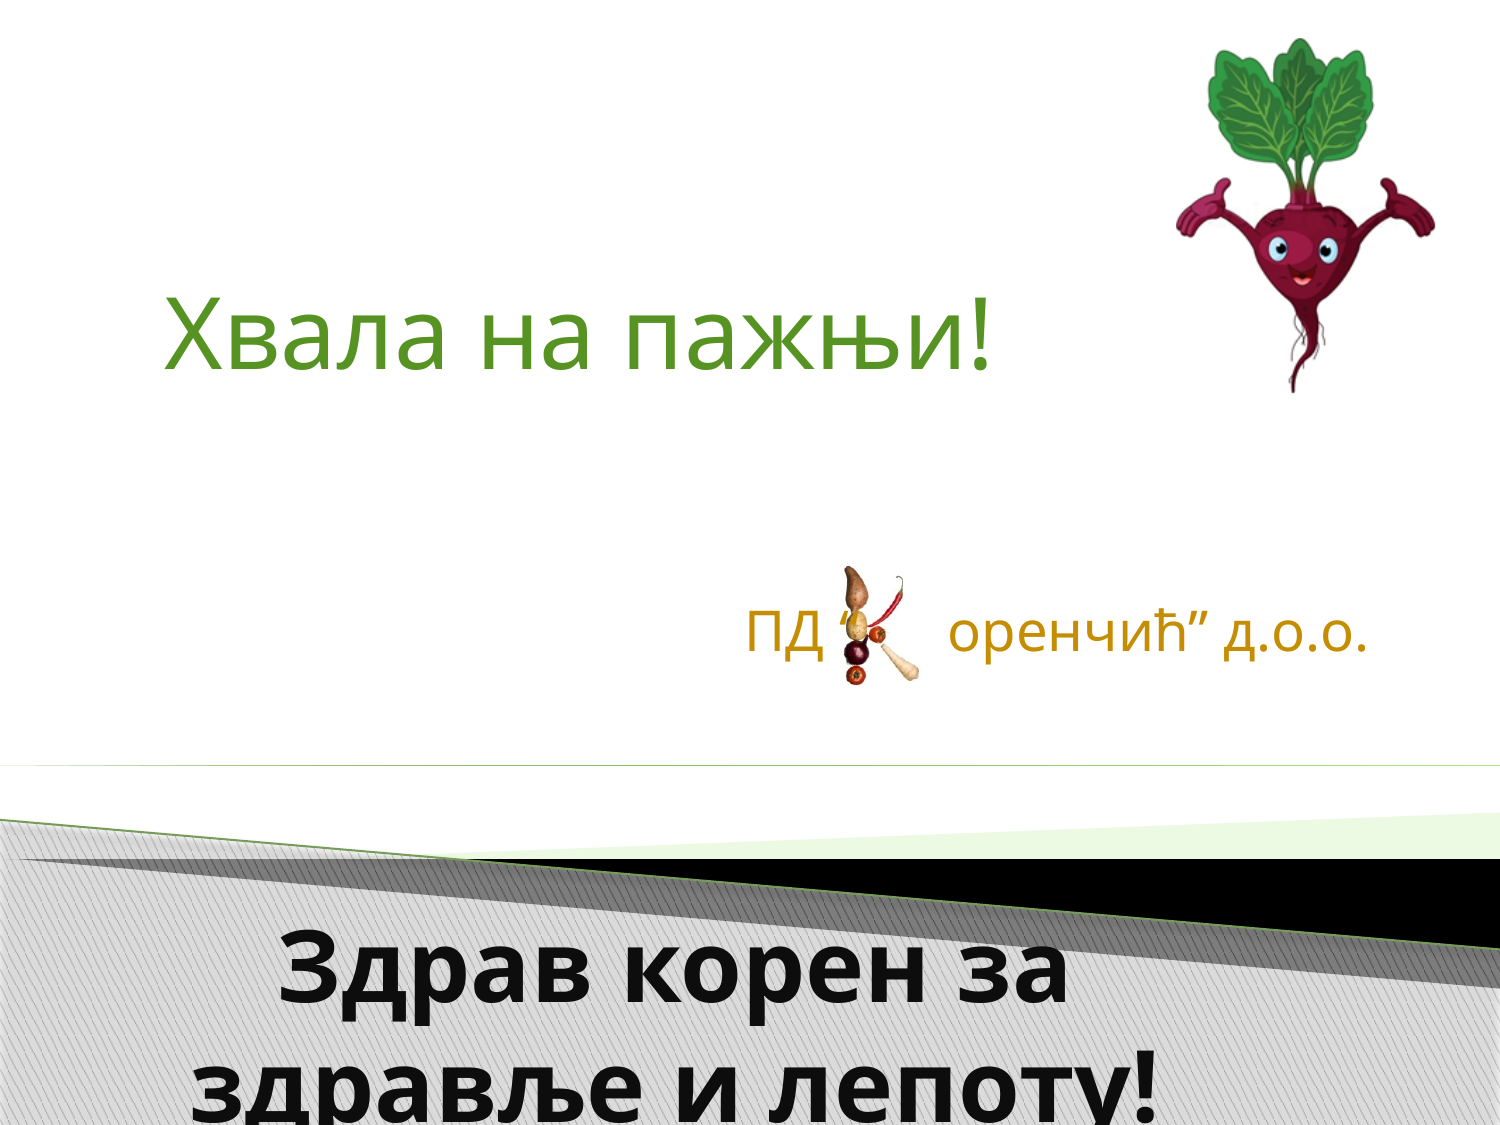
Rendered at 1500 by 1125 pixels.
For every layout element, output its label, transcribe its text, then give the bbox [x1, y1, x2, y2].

picture [1313, 935, 1500, 989]
picture [837, 562, 926, 691]
title Здрав корен за здравље и лепоту! [37, 849, 1313, 1125]
text_box Хвала на пажњи! [149, 262, 1125, 398]
subtitle ПД “ оренчић” д.о.о. [500, 587, 1388, 733]
picture [1174, 37, 1438, 396]
